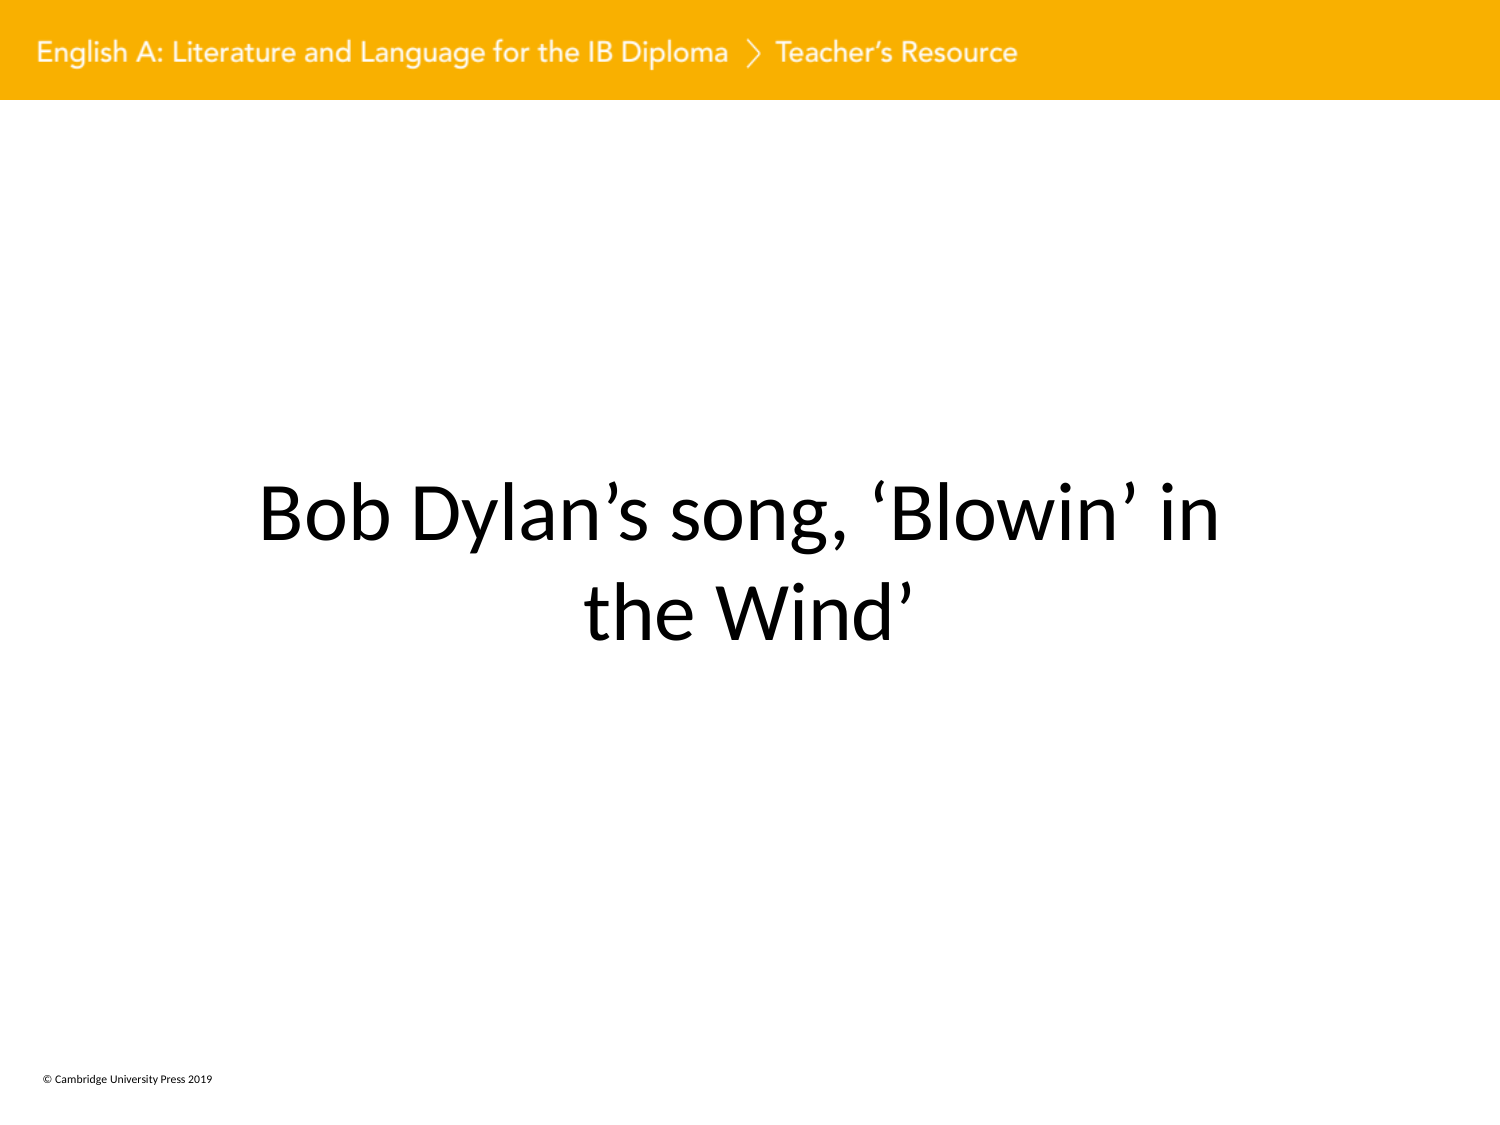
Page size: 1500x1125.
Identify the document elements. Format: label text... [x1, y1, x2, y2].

picture [0, 0, 1500, 101]
title Bob Dylan’s song, ‘Blowin’ in the Wind’ [112, 257, 1388, 1057]
subtitle © Cambridge University Press 2019 [27, 1063, 1388, 1093]
